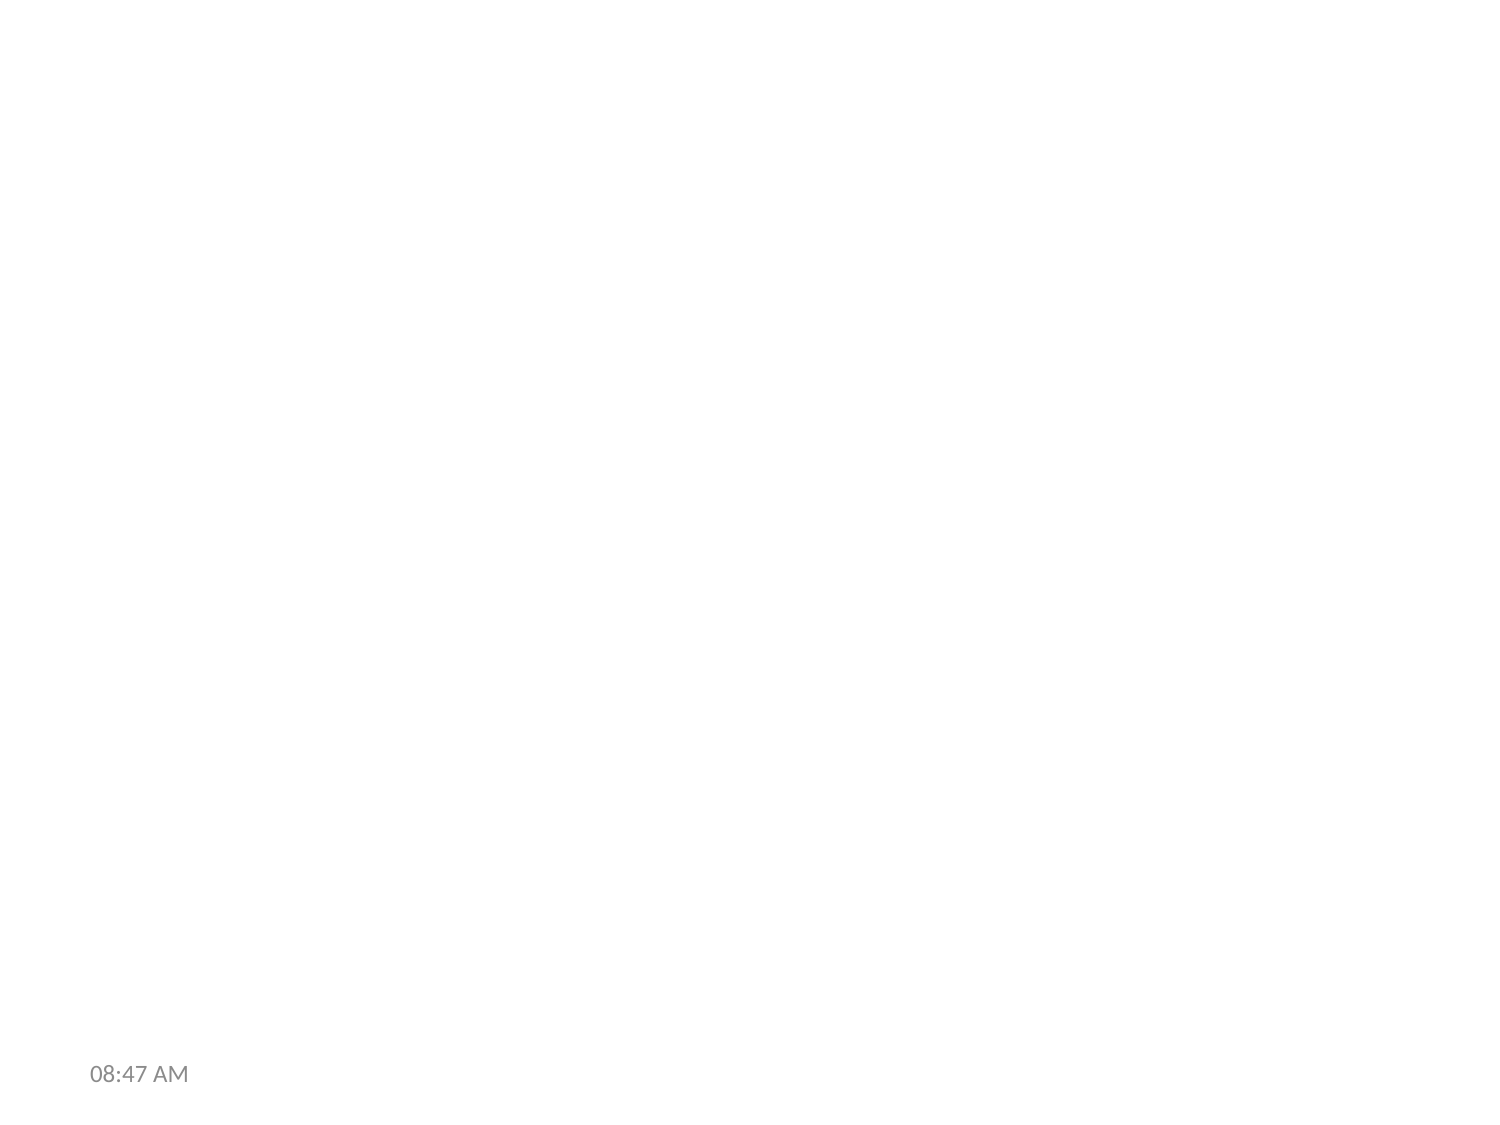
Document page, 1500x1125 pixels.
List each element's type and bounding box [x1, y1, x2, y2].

slide_number [75, 1042, 425, 1103]
